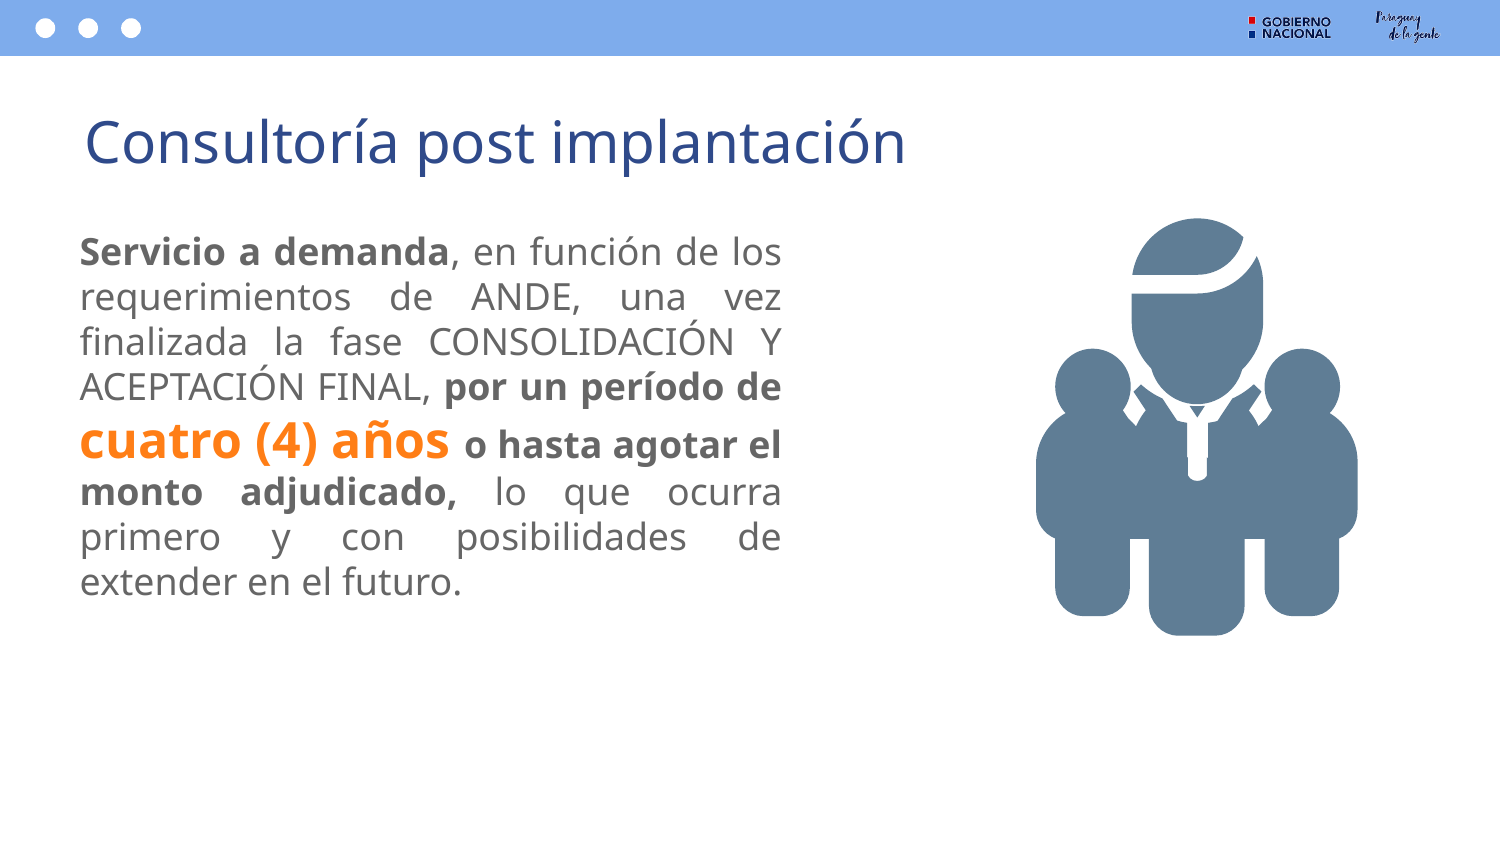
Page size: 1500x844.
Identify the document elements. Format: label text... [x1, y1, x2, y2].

text_box Servicio a demanda, en función de los requerimientos de ANDE, una vez finalizada la fase CONSOLIDACIÓN Y ACEPTACIÓN FINAL, por un período de cuatro (4) años o hasta agotar el monto adjudicado, lo que ocurra primero y con posibilidades de extender en el futuro. [64, 220, 798, 611]
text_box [1067, 218, 1328, 308]
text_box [1035, 309, 1359, 636]
title Consultoría post implantación [69, 90, 1336, 167]
picture [1245, 0, 1451, 55]
